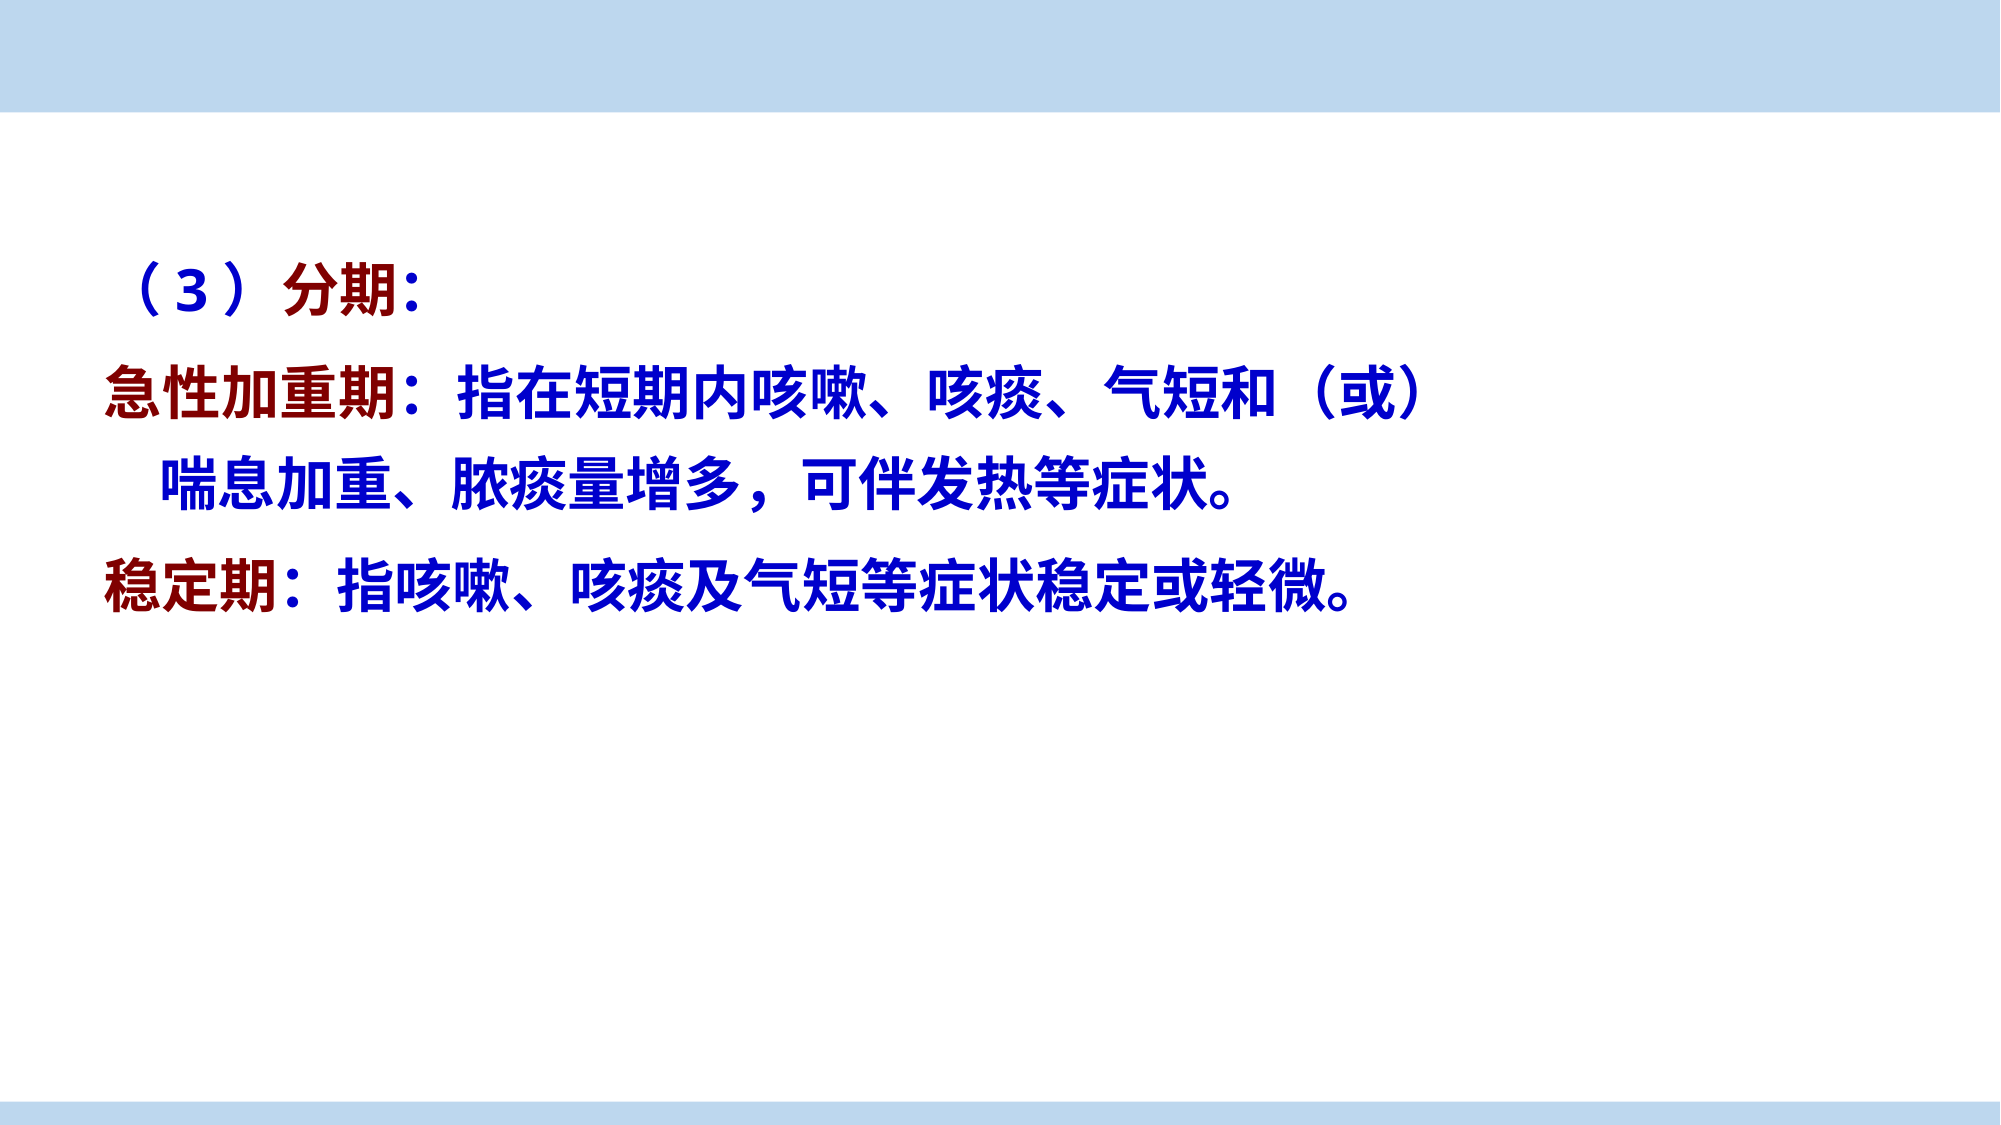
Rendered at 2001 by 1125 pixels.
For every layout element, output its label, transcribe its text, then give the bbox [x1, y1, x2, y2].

text_box （3）分期： 急性加重期：指在短期内咳嗽、咳痰、气短和（或）喘息加重、脓痰量增多，可伴发热等症状。 稳定期：指咳嗽、咳痰及气短等症状稳定或轻微。 [88, 224, 1471, 1071]
